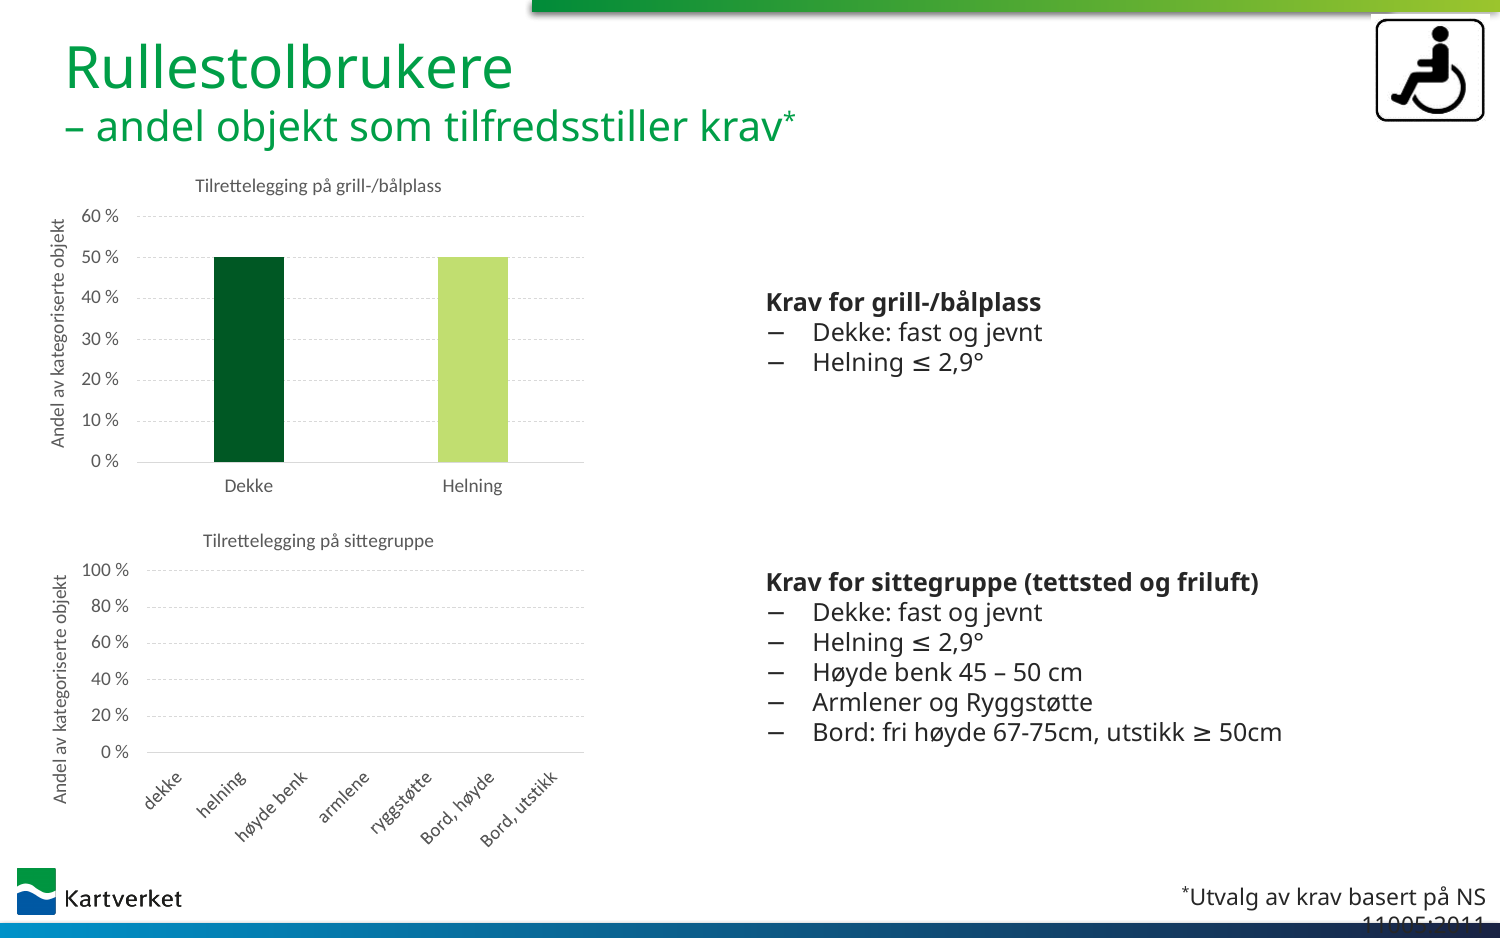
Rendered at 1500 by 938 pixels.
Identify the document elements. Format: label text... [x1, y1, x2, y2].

text_box Krav for sittegruppe (tettsted og friluft) Dekke: fast og jevnt Helning ≤ 2,9° Høyde benk 45 – 50 cm Armlener og Ryggstøtte Bord: fri høyde 67-75cm, utstikk ≥ 50cm [750, 559, 1500, 754]
text_box *Utvalg av krav basert på NS 11005:2011 [1068, 873, 1500, 938]
text_box Krav for grill-/bålplass Dekke: fast og jevnt Helning ≤ 2,9° [750, 279, 1452, 384]
picture [41, 166, 596, 505]
picture [1371, 13, 1491, 127]
text_box Rullestolbrukere – andel objekt som tilfredsstiller krav* [49, 14, 1431, 158]
picture [41, 520, 596, 859]
